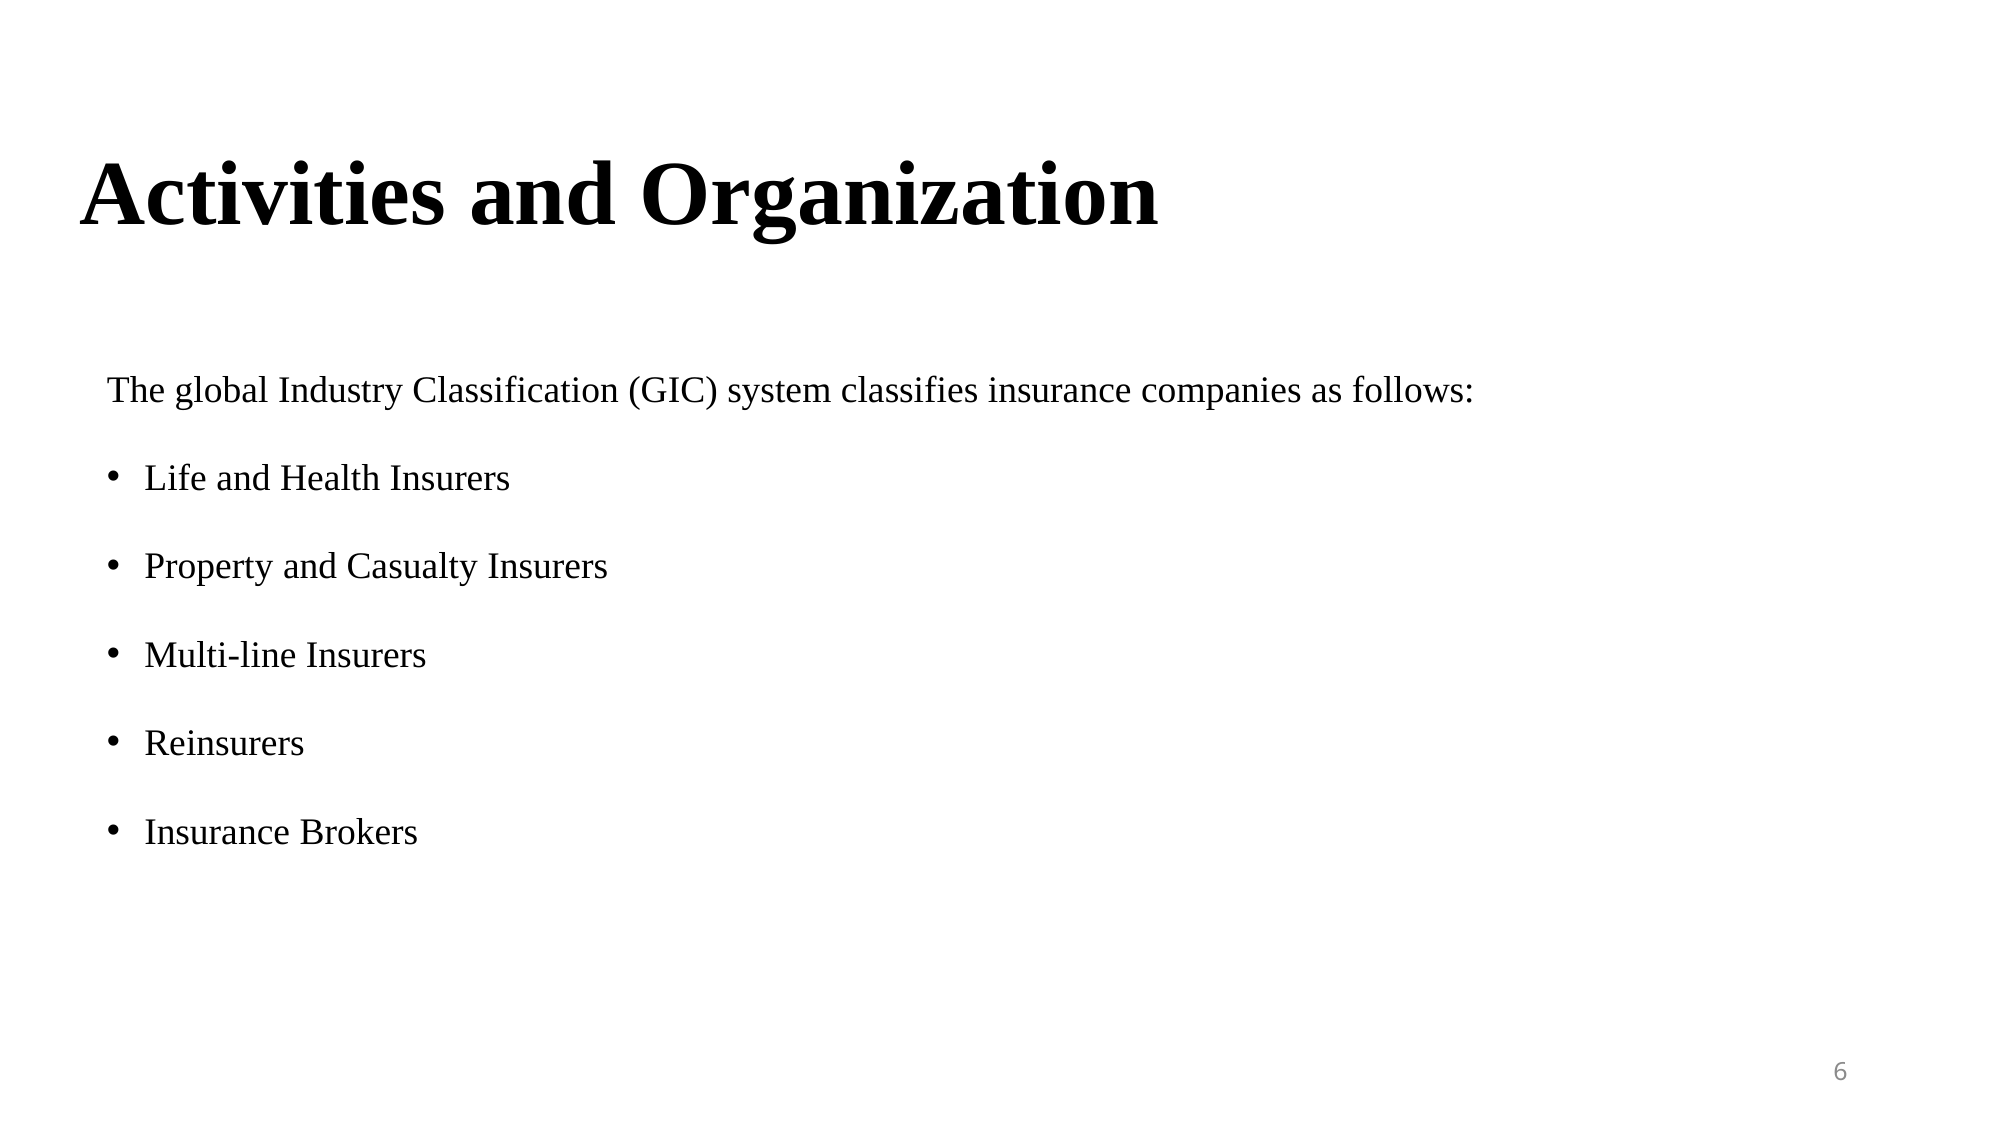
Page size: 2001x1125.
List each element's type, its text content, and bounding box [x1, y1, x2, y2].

title Activities and Organization [64, 111, 2000, 279]
slide_number 6 [1412, 1042, 1863, 1103]
list The global Industry Classification (GIC) system classifies insurance companies as follows: Life and Health Insurers Property and Casualty Insurers Multi-line Insurers Reinsurers Insurance Brokers [91, 334, 2000, 987]
